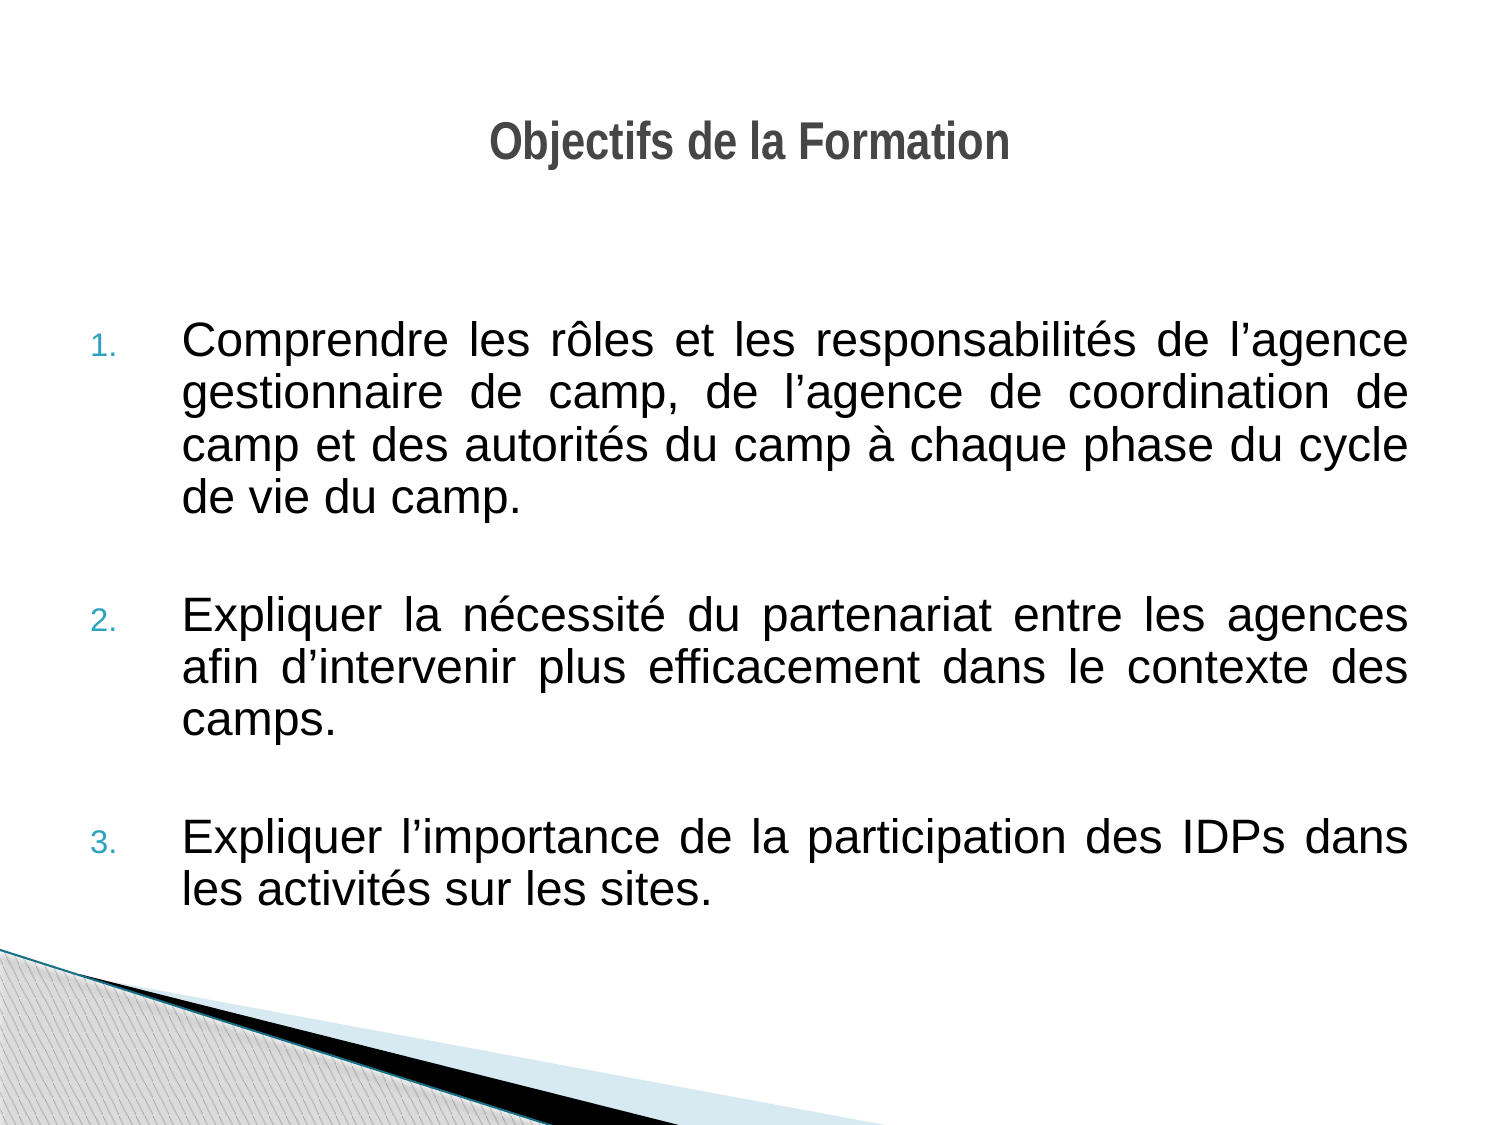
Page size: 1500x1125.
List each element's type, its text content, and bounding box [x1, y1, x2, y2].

list Comprendre les rôles et les responsabilités de l’agence gestionnaire de camp, de l’agence de coordination de camp et des autorités du camp à chaque phase du cycle de vie du camp. Expliquer la nécessité du partenariat entre les agences afin d’intervenir plus efficacement dans le contexte des camps. Expliquer l’importance de la participation des IDPs dans les activités sur les sites. [75, 243, 1425, 986]
title Objectifs de la Formation [75, 45, 1425, 233]
